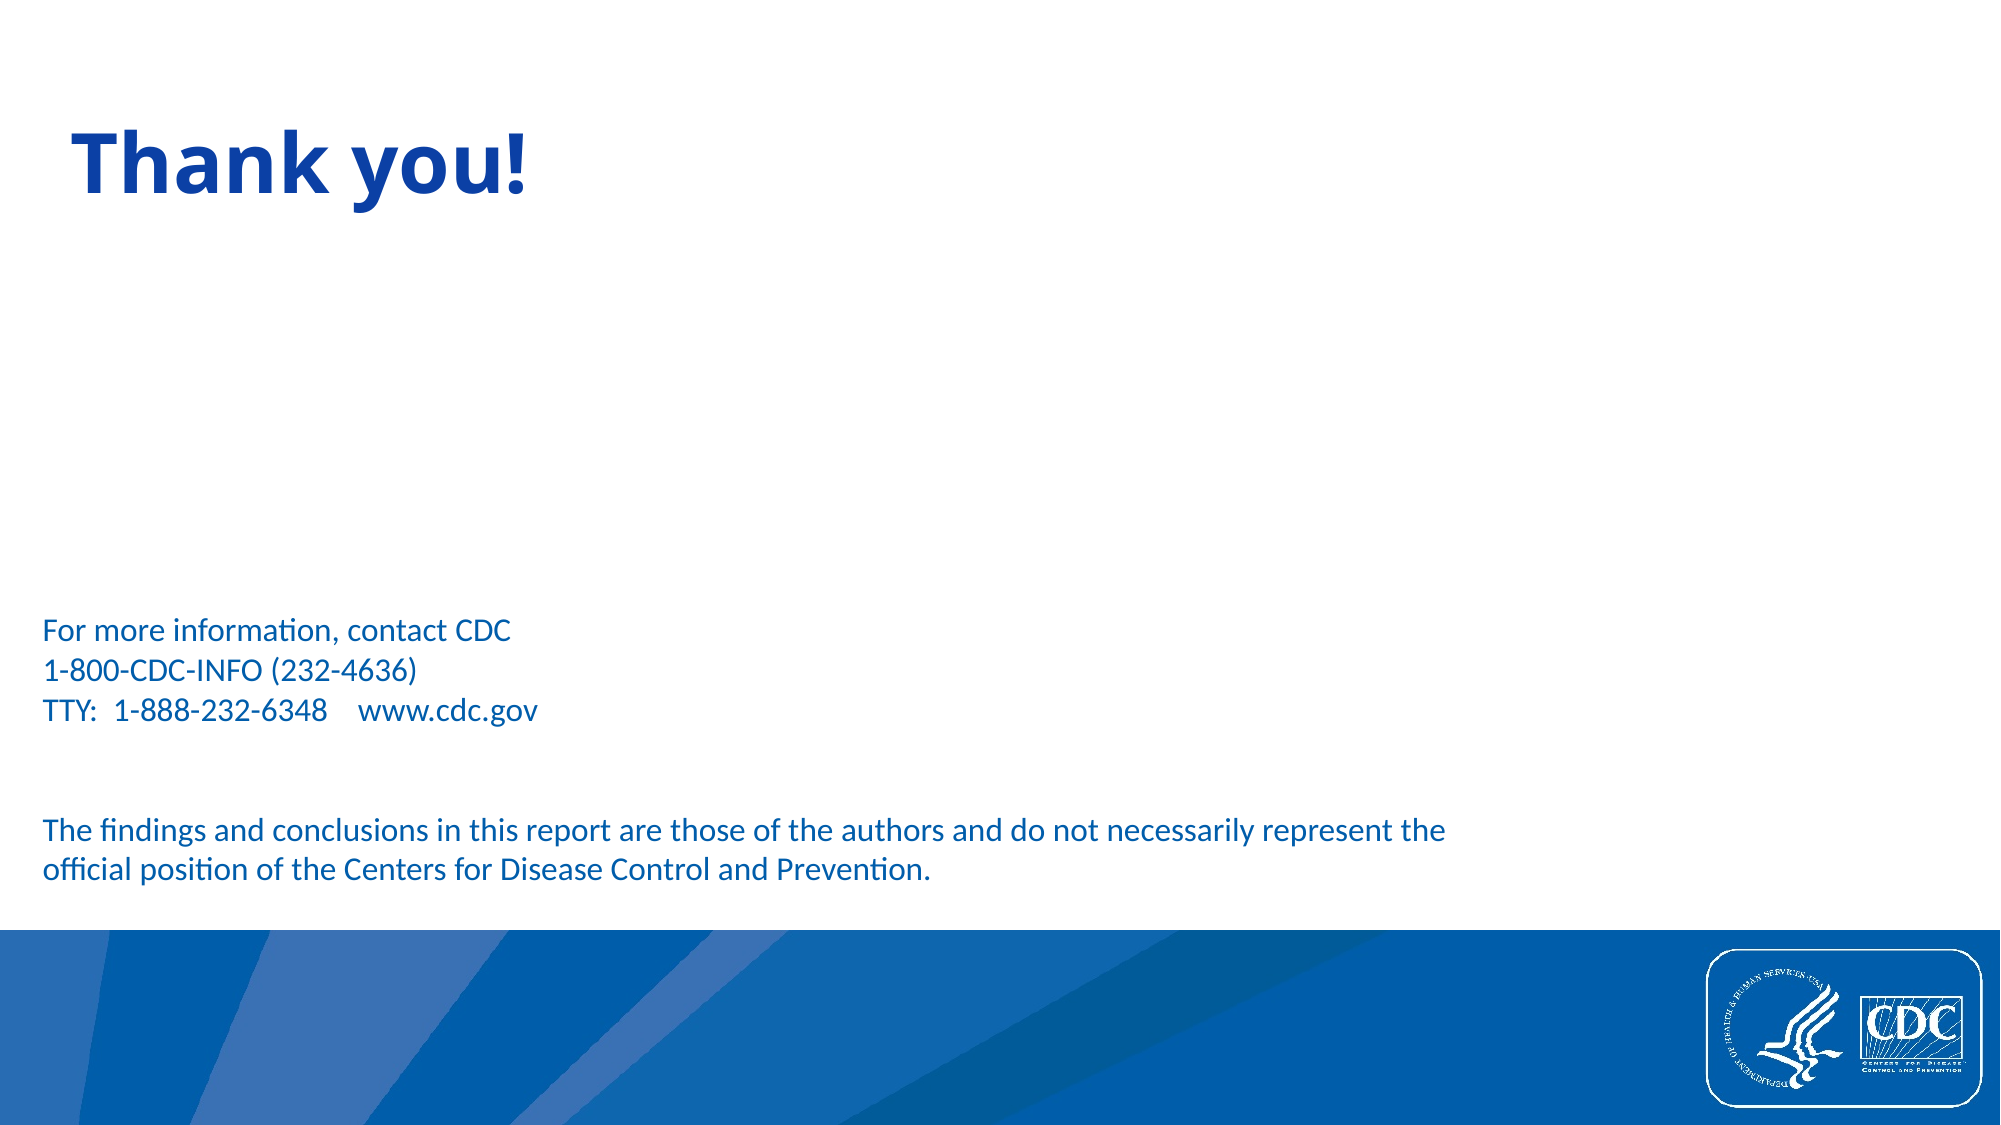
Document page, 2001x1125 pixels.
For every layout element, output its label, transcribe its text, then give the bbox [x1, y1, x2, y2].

picture [0, 930, 2000, 1125]
title Thank you! [55, 102, 1781, 321]
